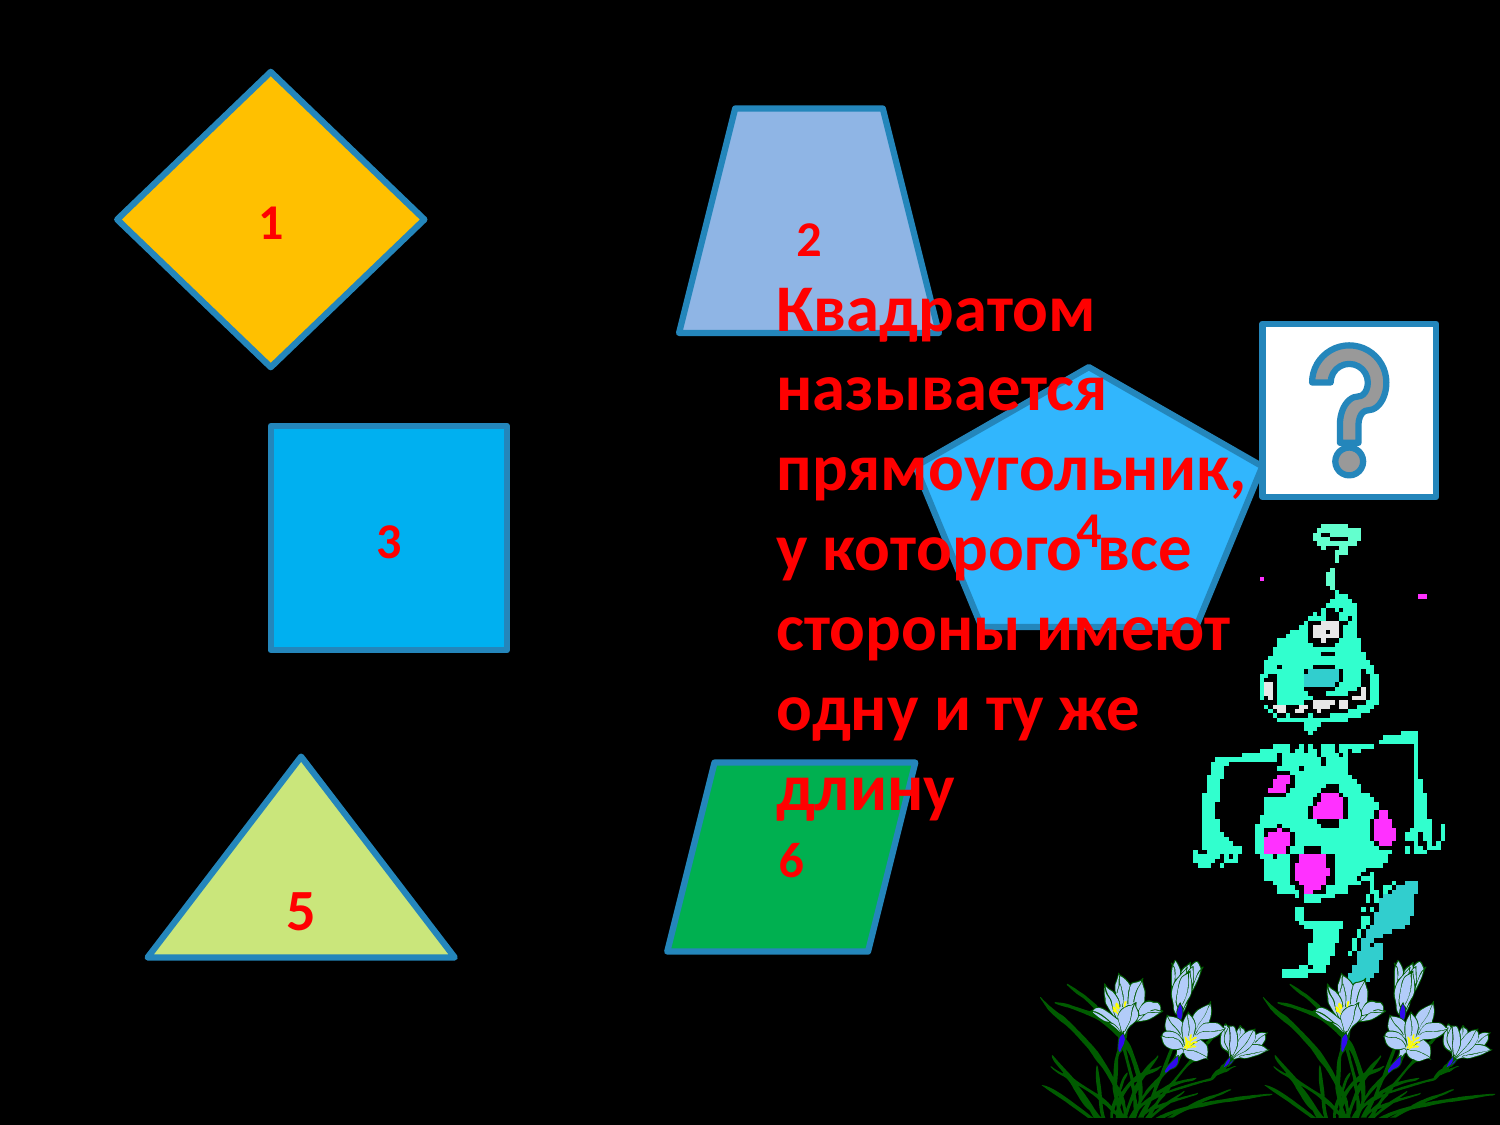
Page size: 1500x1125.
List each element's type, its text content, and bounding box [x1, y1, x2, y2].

text_box 3 [268, 423, 510, 653]
text_box [1259, 321, 1439, 467]
text_box 2 [676, 105, 923, 337]
picture [1039, 467, 1496, 1119]
text_box Квадратом называется прямоугольник, у которого все стороны имеют одну и ту же длину [761, 256, 1263, 832]
text_box 5 [144, 753, 458, 961]
text_box 6 [664, 759, 902, 955]
text_box 1 [114, 68, 428, 371]
